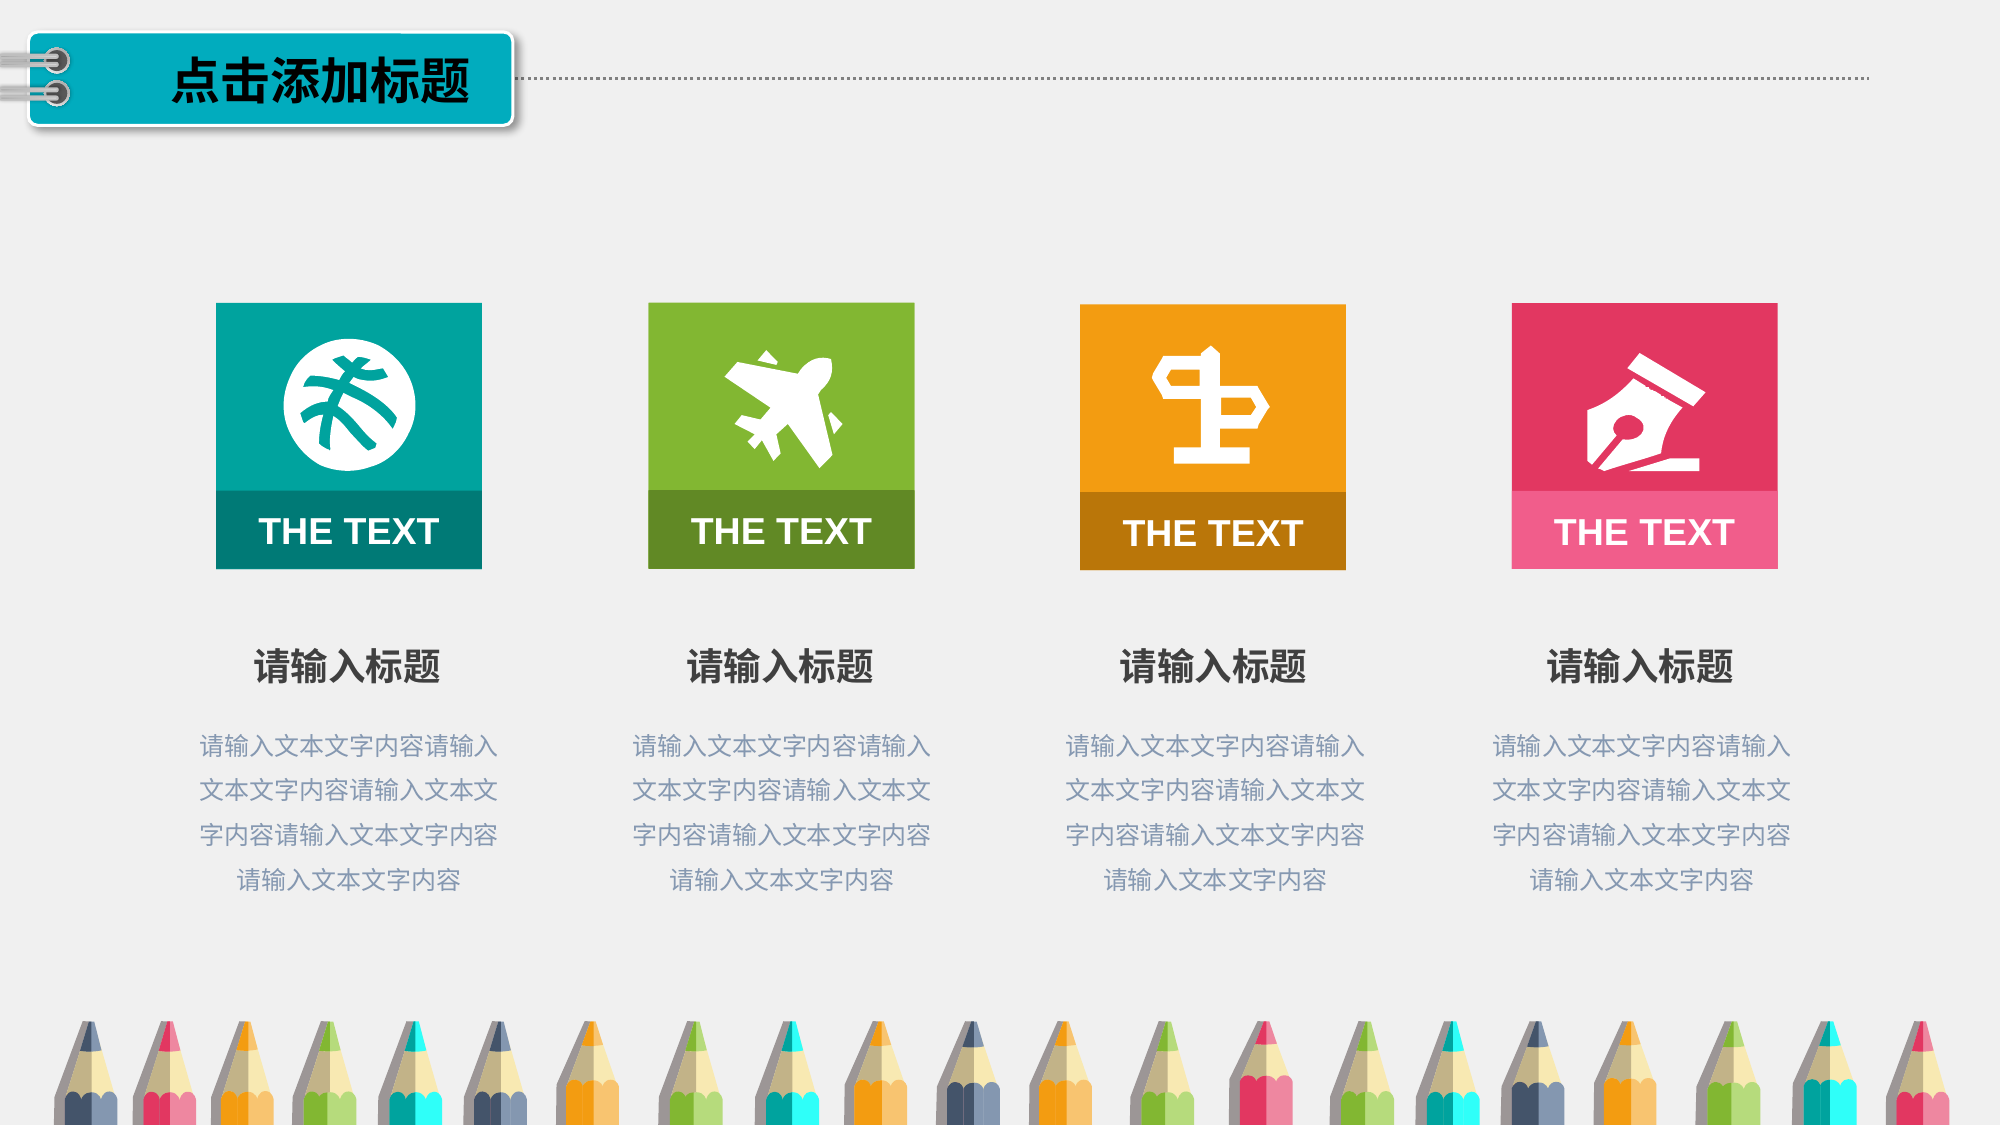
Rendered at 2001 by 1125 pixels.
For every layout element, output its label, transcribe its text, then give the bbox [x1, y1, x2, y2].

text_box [751, 1021, 819, 1125]
text_box 请输入标题 [1531, 635, 1749, 695]
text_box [1497, 1021, 1565, 1125]
text_box 请输入标题 [1104, 635, 1322, 695]
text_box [1788, 1021, 1857, 1125]
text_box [1126, 1021, 1195, 1125]
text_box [1511, 303, 1778, 569]
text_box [1882, 1021, 1950, 1125]
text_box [1692, 1021, 1761, 1125]
text_box 请输入标题 [238, 635, 456, 695]
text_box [552, 1021, 619, 1125]
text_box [288, 1021, 357, 1125]
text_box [1225, 1021, 1293, 1125]
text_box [1080, 304, 1346, 571]
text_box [840, 1021, 908, 1125]
text_box 请输入文本文字内容请输入文本文字内容请输入文本文字内容请输入文本文字内容请输入文本文字内容 [612, 707, 952, 902]
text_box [50, 1021, 118, 1125]
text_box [648, 302, 915, 569]
text_box 请输入文本文字内容请输入文本文字内容请输入文本文字内容请输入文本文字内容请输入文本文字内容 [1046, 707, 1386, 902]
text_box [128, 1021, 197, 1125]
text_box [374, 1021, 443, 1125]
text_box 请输入标题 [671, 635, 889, 695]
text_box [1326, 1021, 1394, 1125]
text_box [1025, 1021, 1092, 1125]
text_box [1411, 1021, 1480, 1125]
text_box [654, 1021, 723, 1125]
text_box 请输入文本文字内容请输入文本文字内容请输入文本文字内容请输入文本文字内容请输入文本文字内容 [1472, 707, 1812, 902]
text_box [1590, 1021, 1657, 1125]
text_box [460, 1021, 527, 1125]
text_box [933, 1021, 1000, 1125]
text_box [0, 31, 513, 126]
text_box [207, 1021, 274, 1125]
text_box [216, 302, 482, 569]
text_box 请输入文本文字内容请输入文本文字内容请输入文本文字内容请输入文本文字内容请输入文本文字内容 [179, 707, 519, 902]
